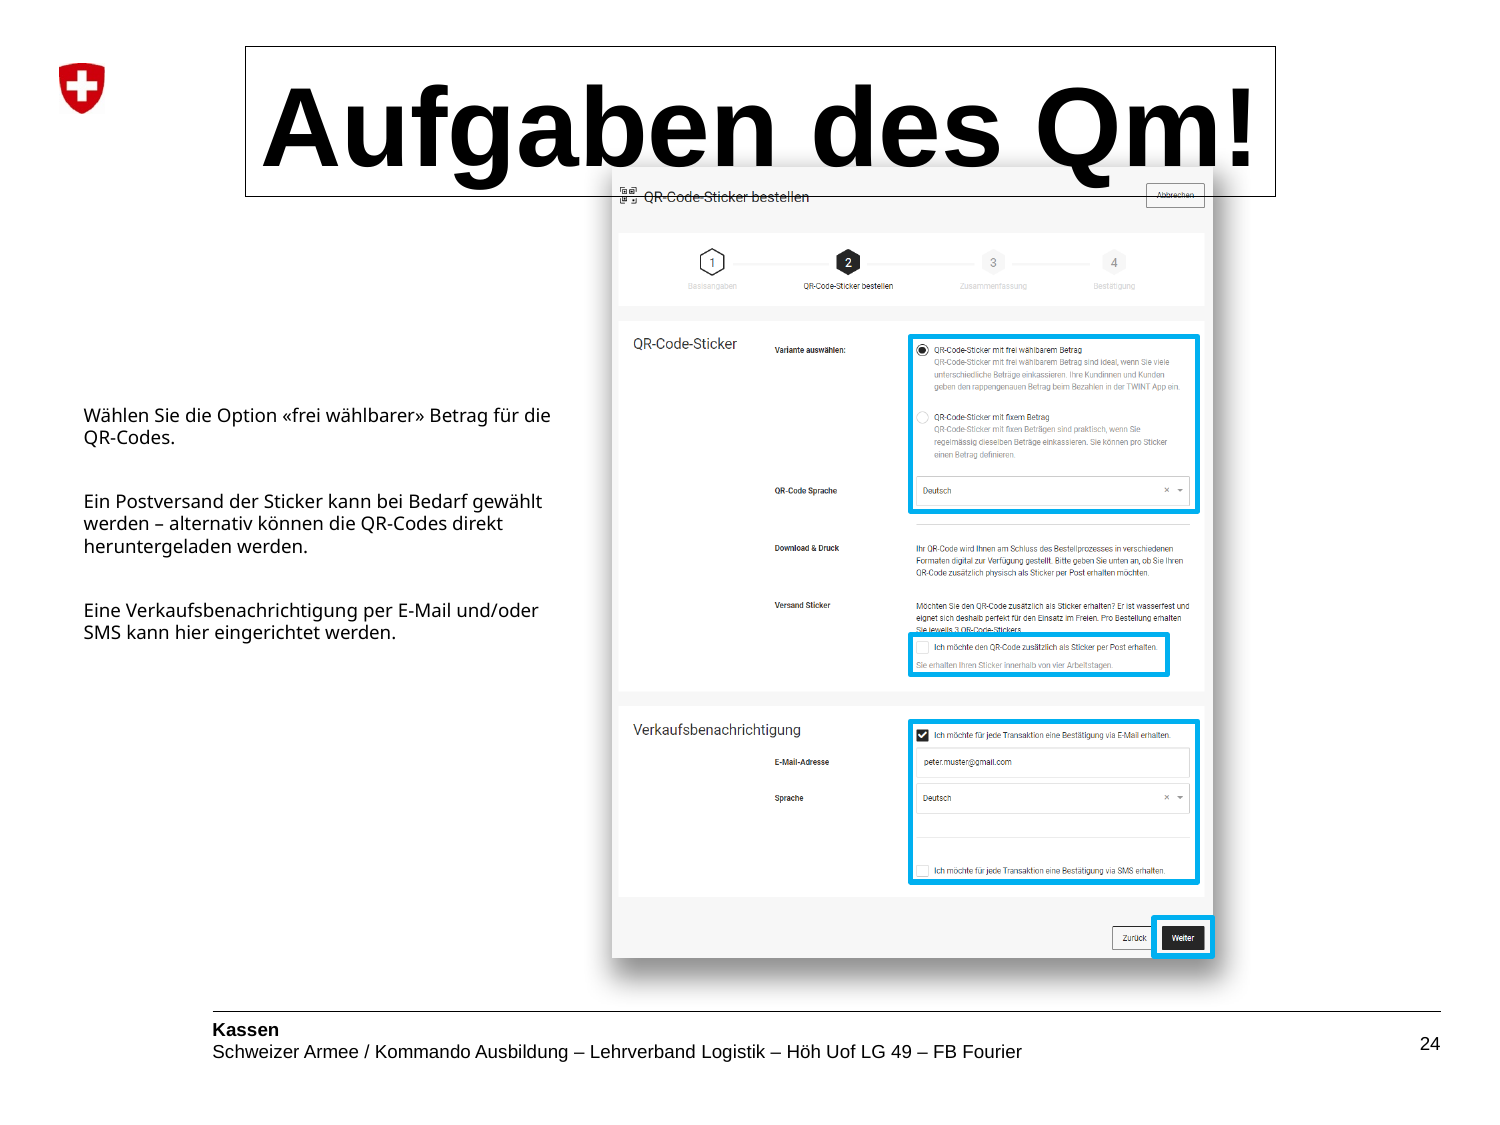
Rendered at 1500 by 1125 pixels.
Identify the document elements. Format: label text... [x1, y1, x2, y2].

text_box Aufgaben des Qm! [245, 46, 1276, 197]
picture [59, 63, 105, 114]
text_box Wählen Sie die Option «frei wählbarer» Betrag für die QR-Codes. Ein Postversand der Sticker kann bei Bedarf gewählt werden – alternativ können die QR-Codes direkt heruntergeladen werden. Eine Verkaufsbenachrichtigung per E-Mail und/oder SMS kann hier eingerichtet werden. [68, 395, 572, 651]
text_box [612, 167, 1213, 958]
